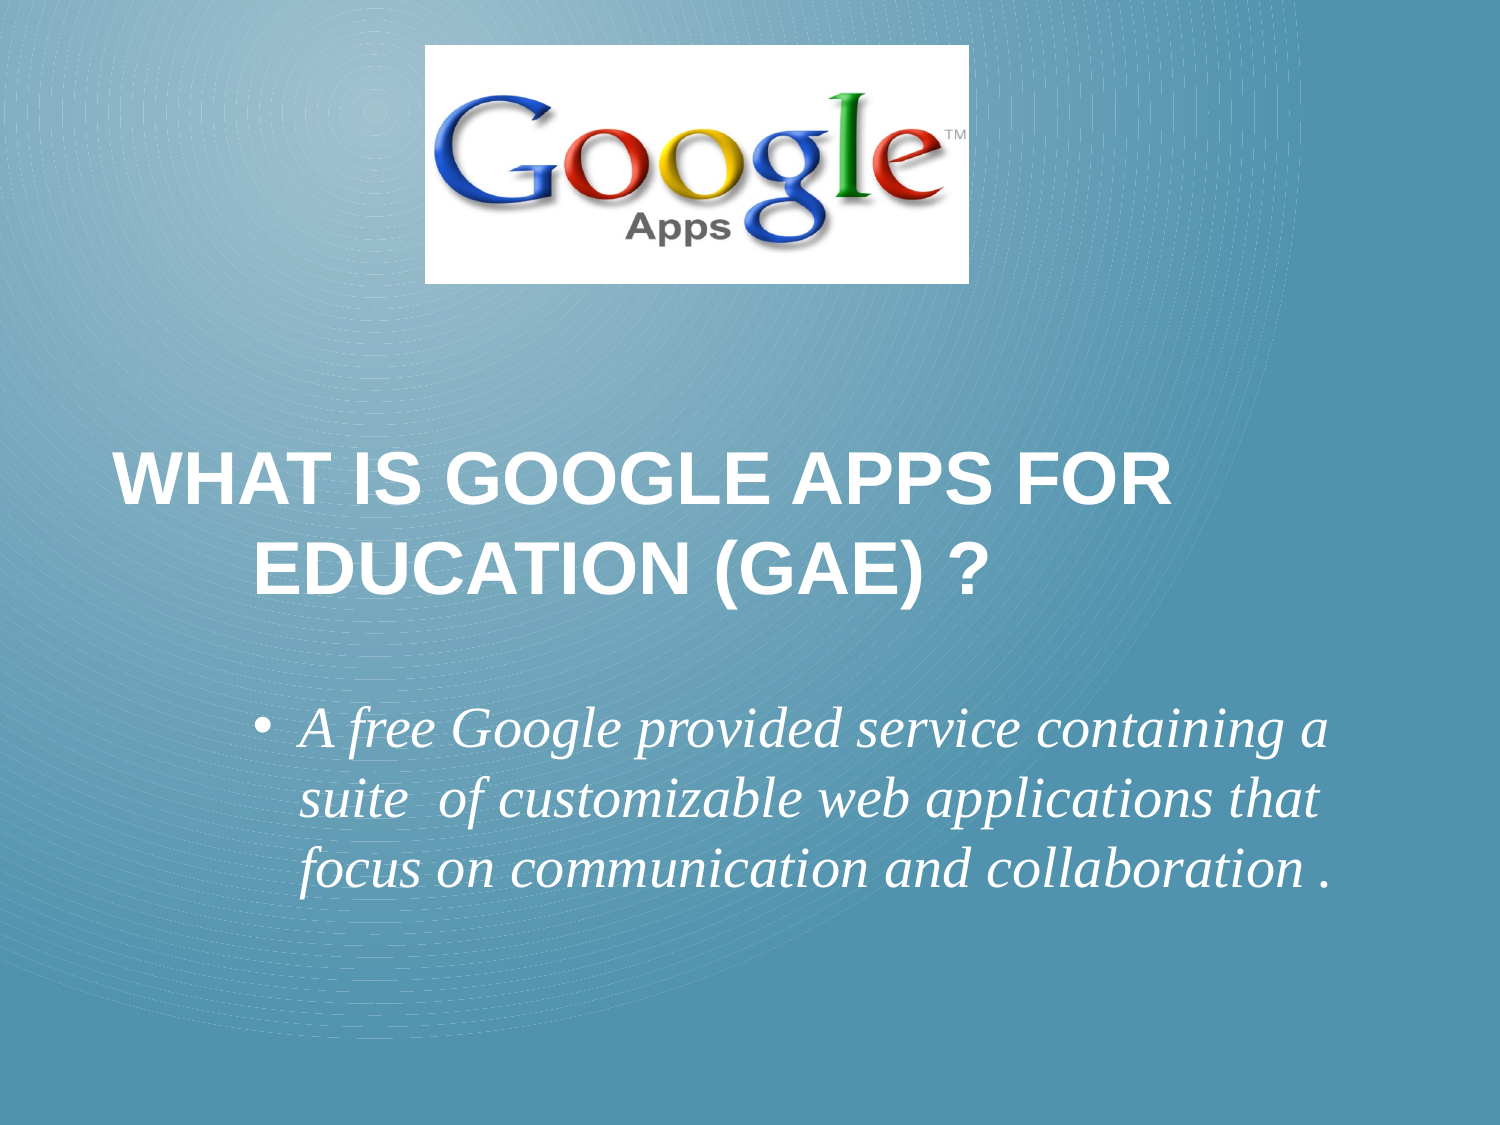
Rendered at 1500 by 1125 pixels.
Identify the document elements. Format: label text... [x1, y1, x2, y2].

list A free Google provided service containing a suite of customizable web applications that focus on communication and collaboration . [237, 624, 1363, 1125]
title What is Google Apps for Education (GAE) ? [87, 62, 1200, 350]
picture [424, 45, 969, 284]
